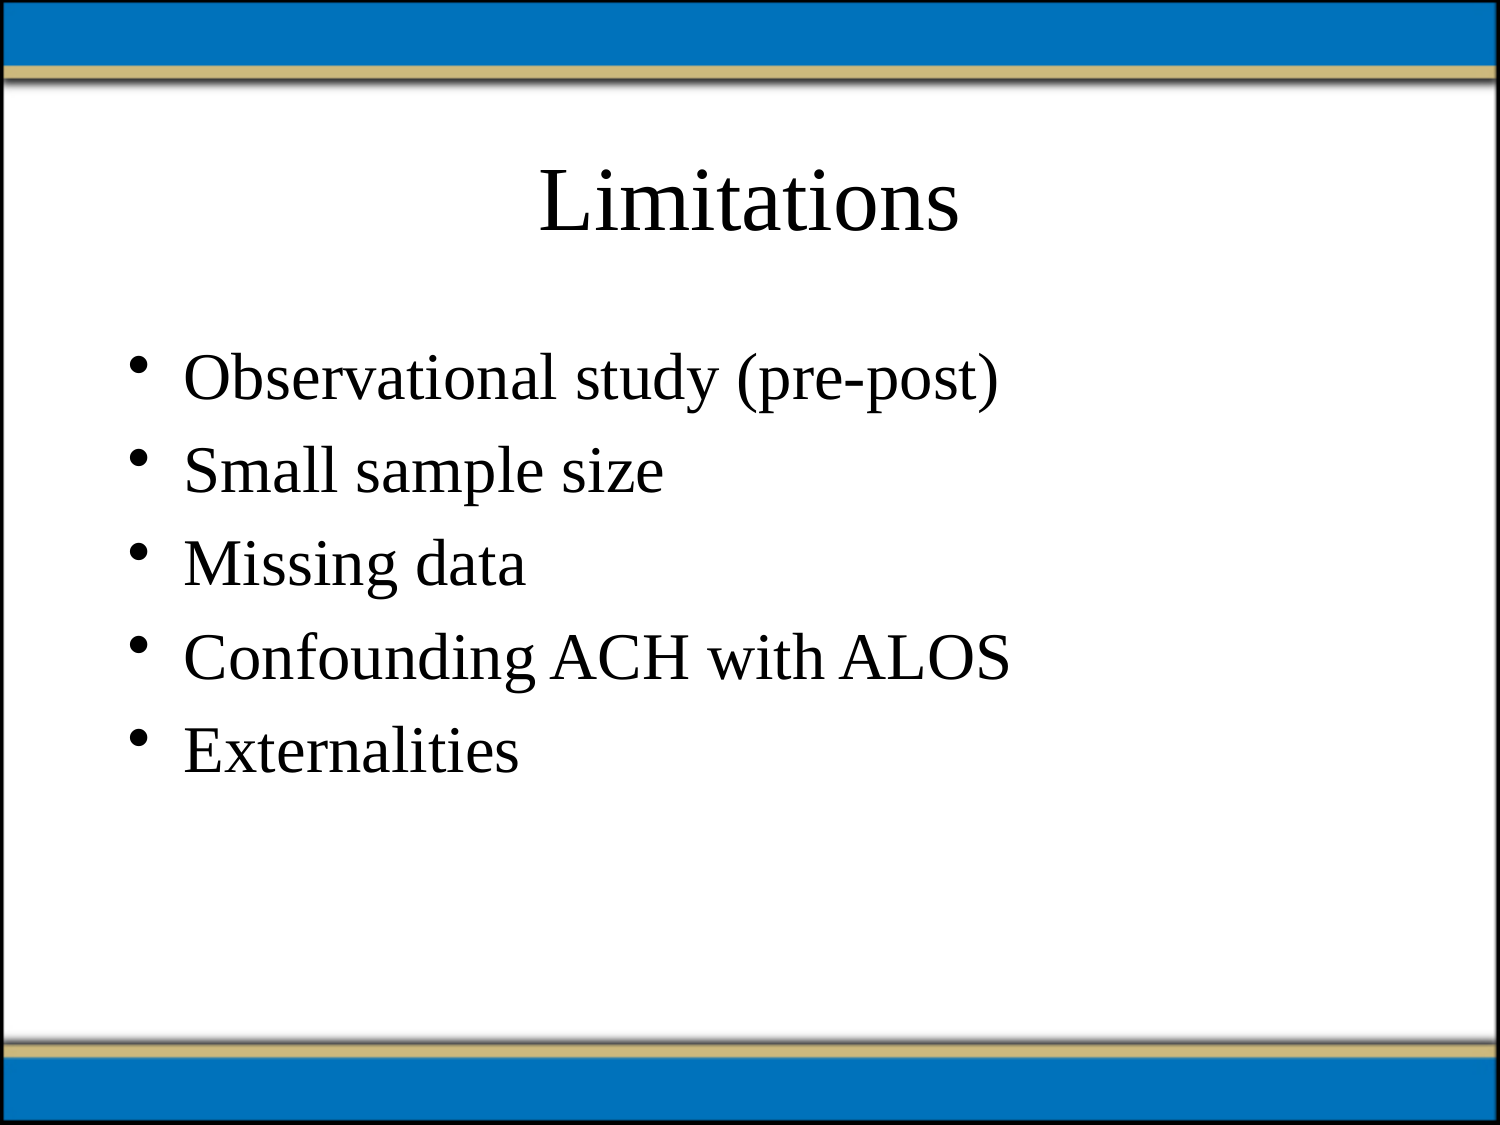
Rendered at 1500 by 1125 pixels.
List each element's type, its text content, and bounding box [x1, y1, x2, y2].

list Observational study (pre-post) Small sample size Missing data Confounding ACH with ALOS Externalities [112, 324, 1388, 1000]
title Limitations [112, 99, 1388, 288]
picture [0, 0, 1500, 1125]
